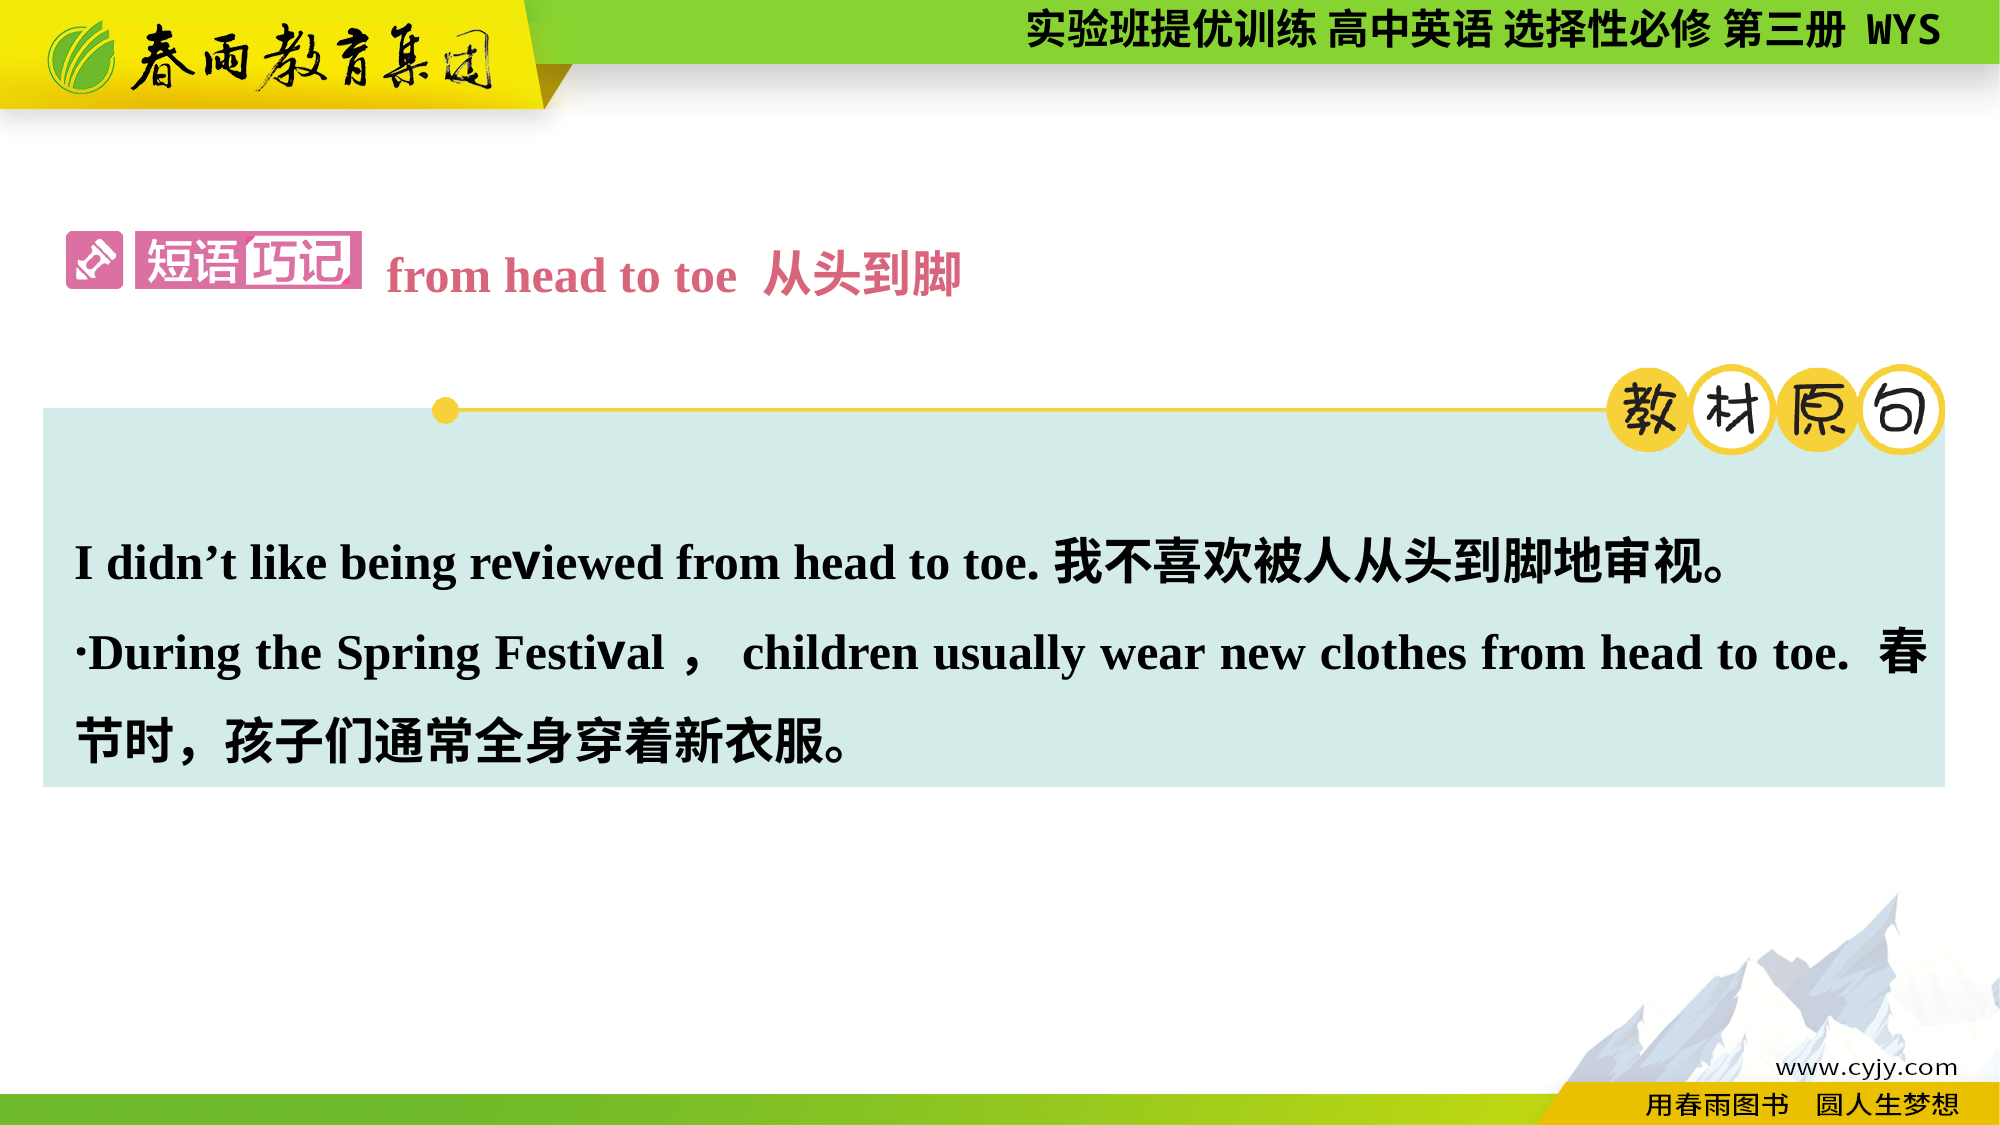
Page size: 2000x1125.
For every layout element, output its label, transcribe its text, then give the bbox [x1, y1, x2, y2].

list from head to toe 从头到脚 [59, 205, 1944, 312]
picture [0, 0, 2000, 1125]
